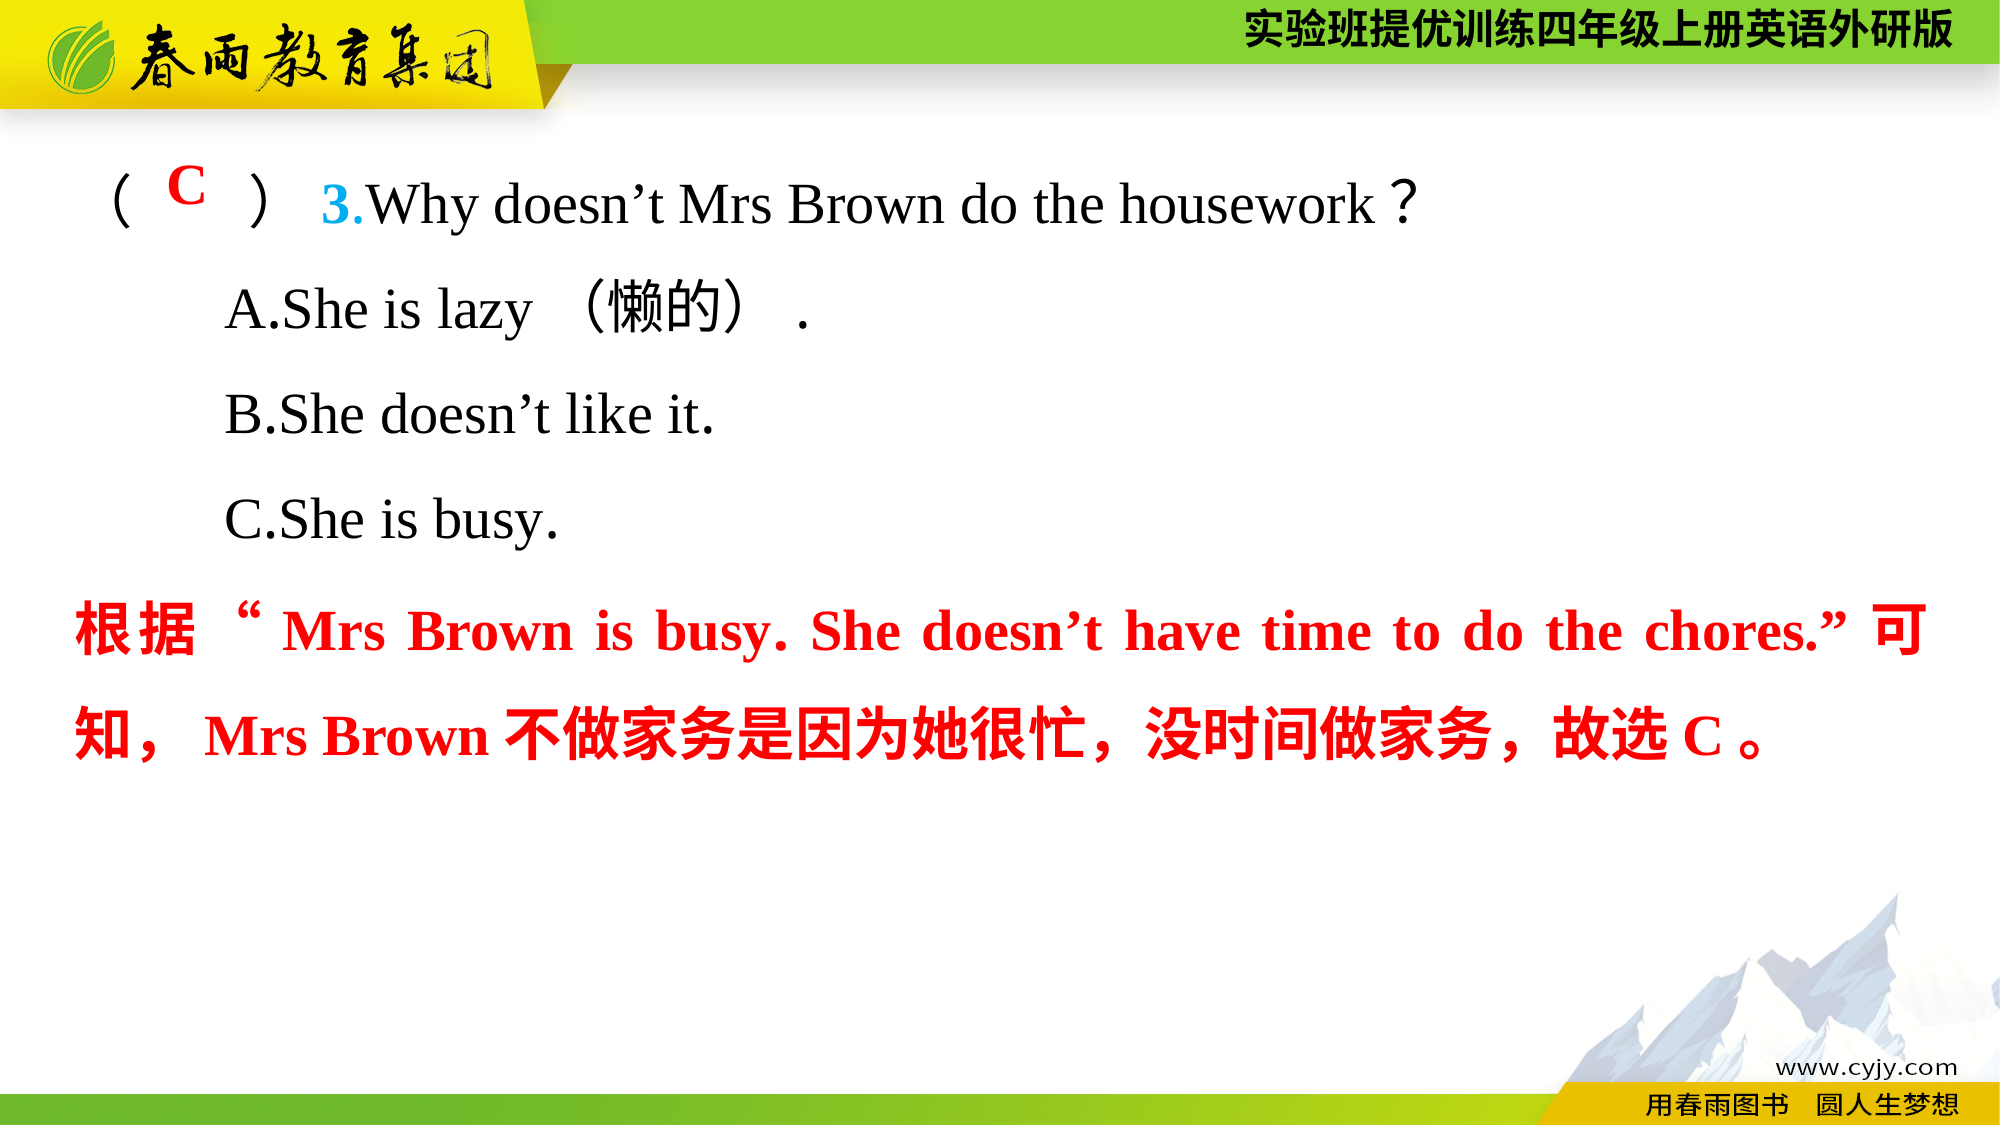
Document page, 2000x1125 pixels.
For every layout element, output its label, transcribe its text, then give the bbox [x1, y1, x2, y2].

text_box C [151, 138, 224, 224]
list （ ）3.Why doesn’t Mrs Brown do the housework？ A.She is lazy（懒的）. B.She doesn’t like it. C.She is busy. [59, 122, 1944, 549]
picture [0, 0, 2000, 1125]
text_box 根据“Mrs Brown is busy. She doesn’t have time to do the chores.”可知，Mrs Brown不做家务是因为她很忙，没时间做家务，故选C。 [59, 549, 1944, 775]
